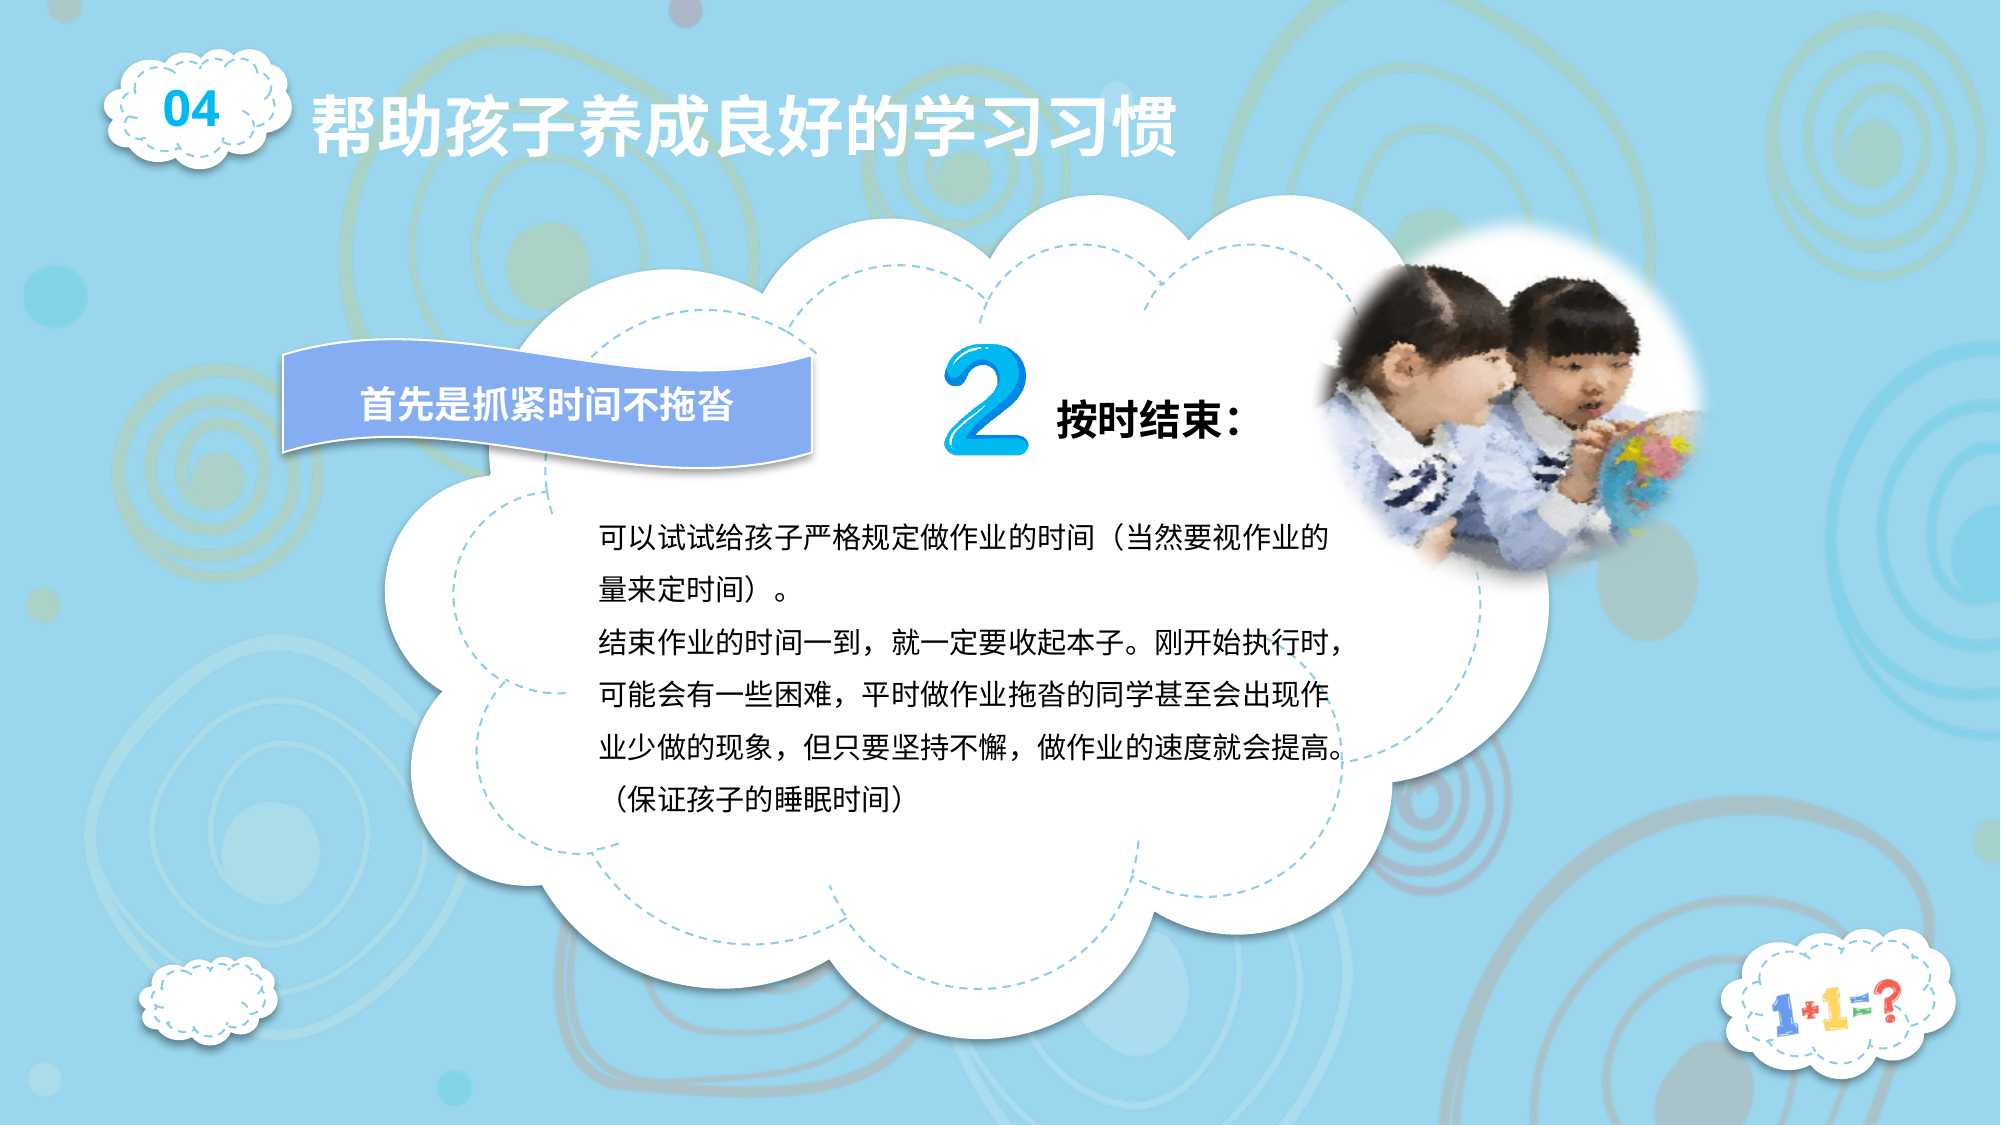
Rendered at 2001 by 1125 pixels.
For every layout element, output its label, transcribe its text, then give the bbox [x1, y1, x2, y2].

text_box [103, 48, 292, 169]
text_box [139, 956, 278, 1046]
text_box 首先是抓紧时间不拖沓 [281, 338, 385, 454]
picture [1308, 206, 1720, 600]
text_box 帮助孩子养成良好的学习习惯 [296, 77, 1212, 172]
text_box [385, 192, 1549, 1037]
picture [933, 338, 1039, 458]
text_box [1721, 928, 1956, 1079]
